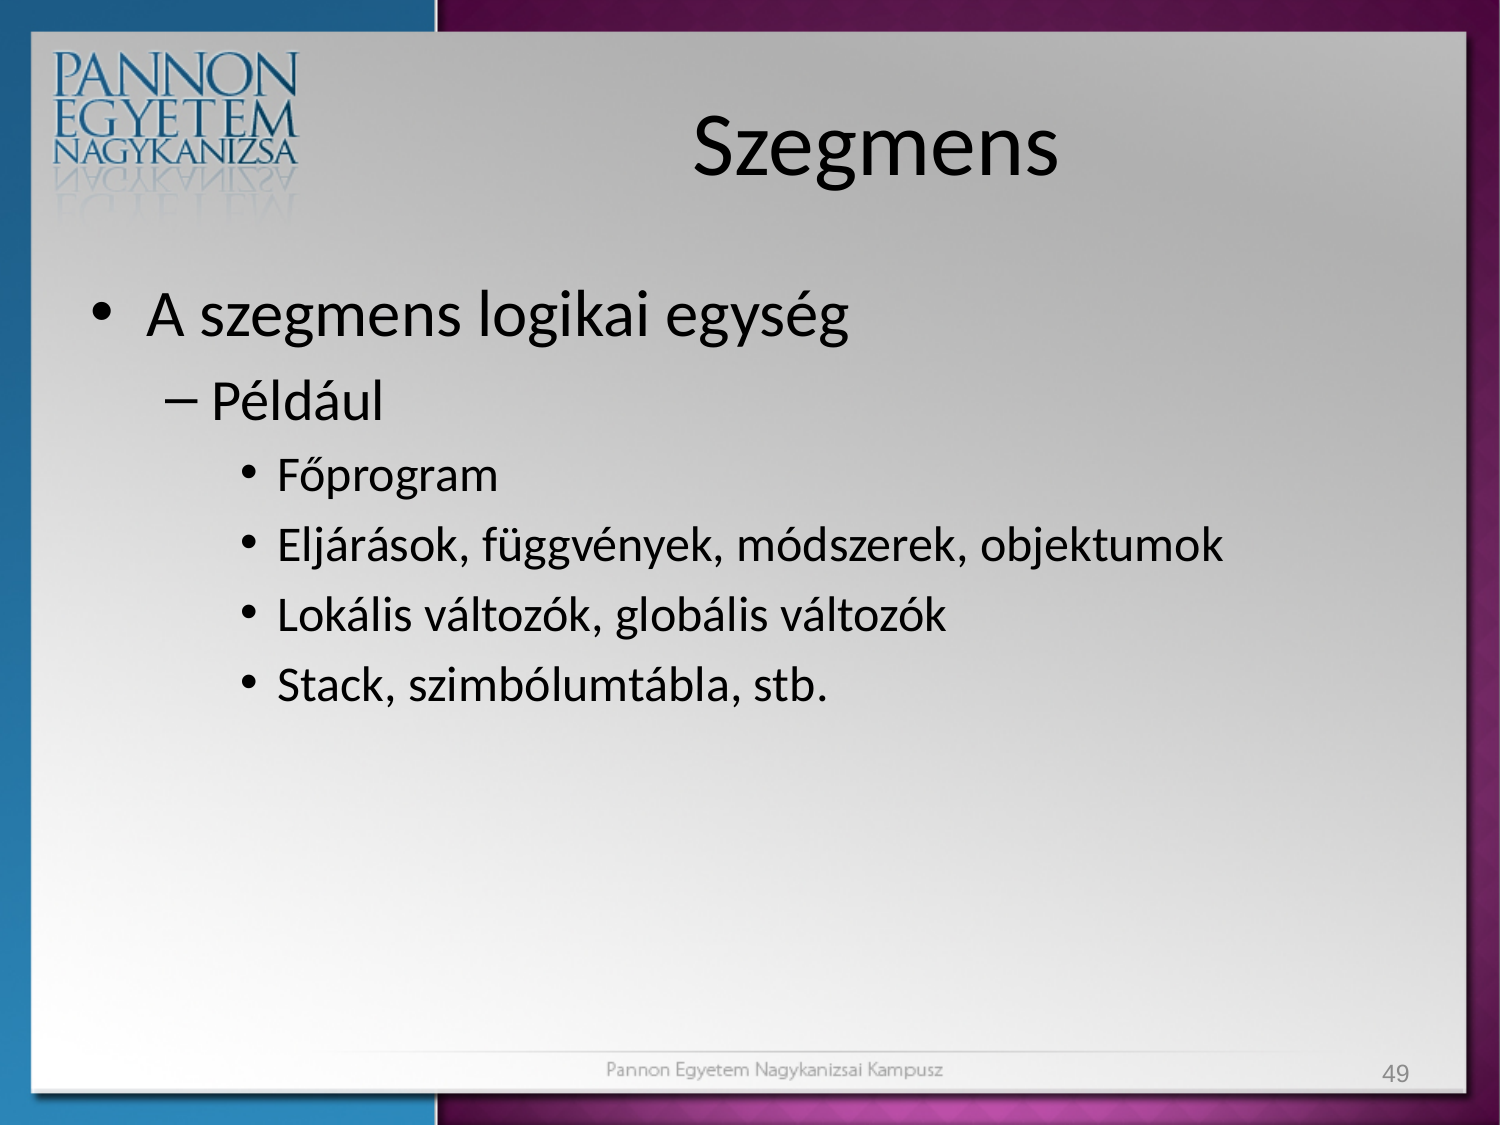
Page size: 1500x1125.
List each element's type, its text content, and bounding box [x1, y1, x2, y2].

picture [0, 0, 1500, 1125]
list A szegmens logikai egység Például Főprogram Eljárások, függvények, módszerek, objektumok Lokális változók, globális változók Stack, szimbólumtábla, stb. [75, 262, 1425, 1038]
slide_number 49 [1074, 1042, 1425, 1103]
title Szegmens [328, 45, 1425, 233]
